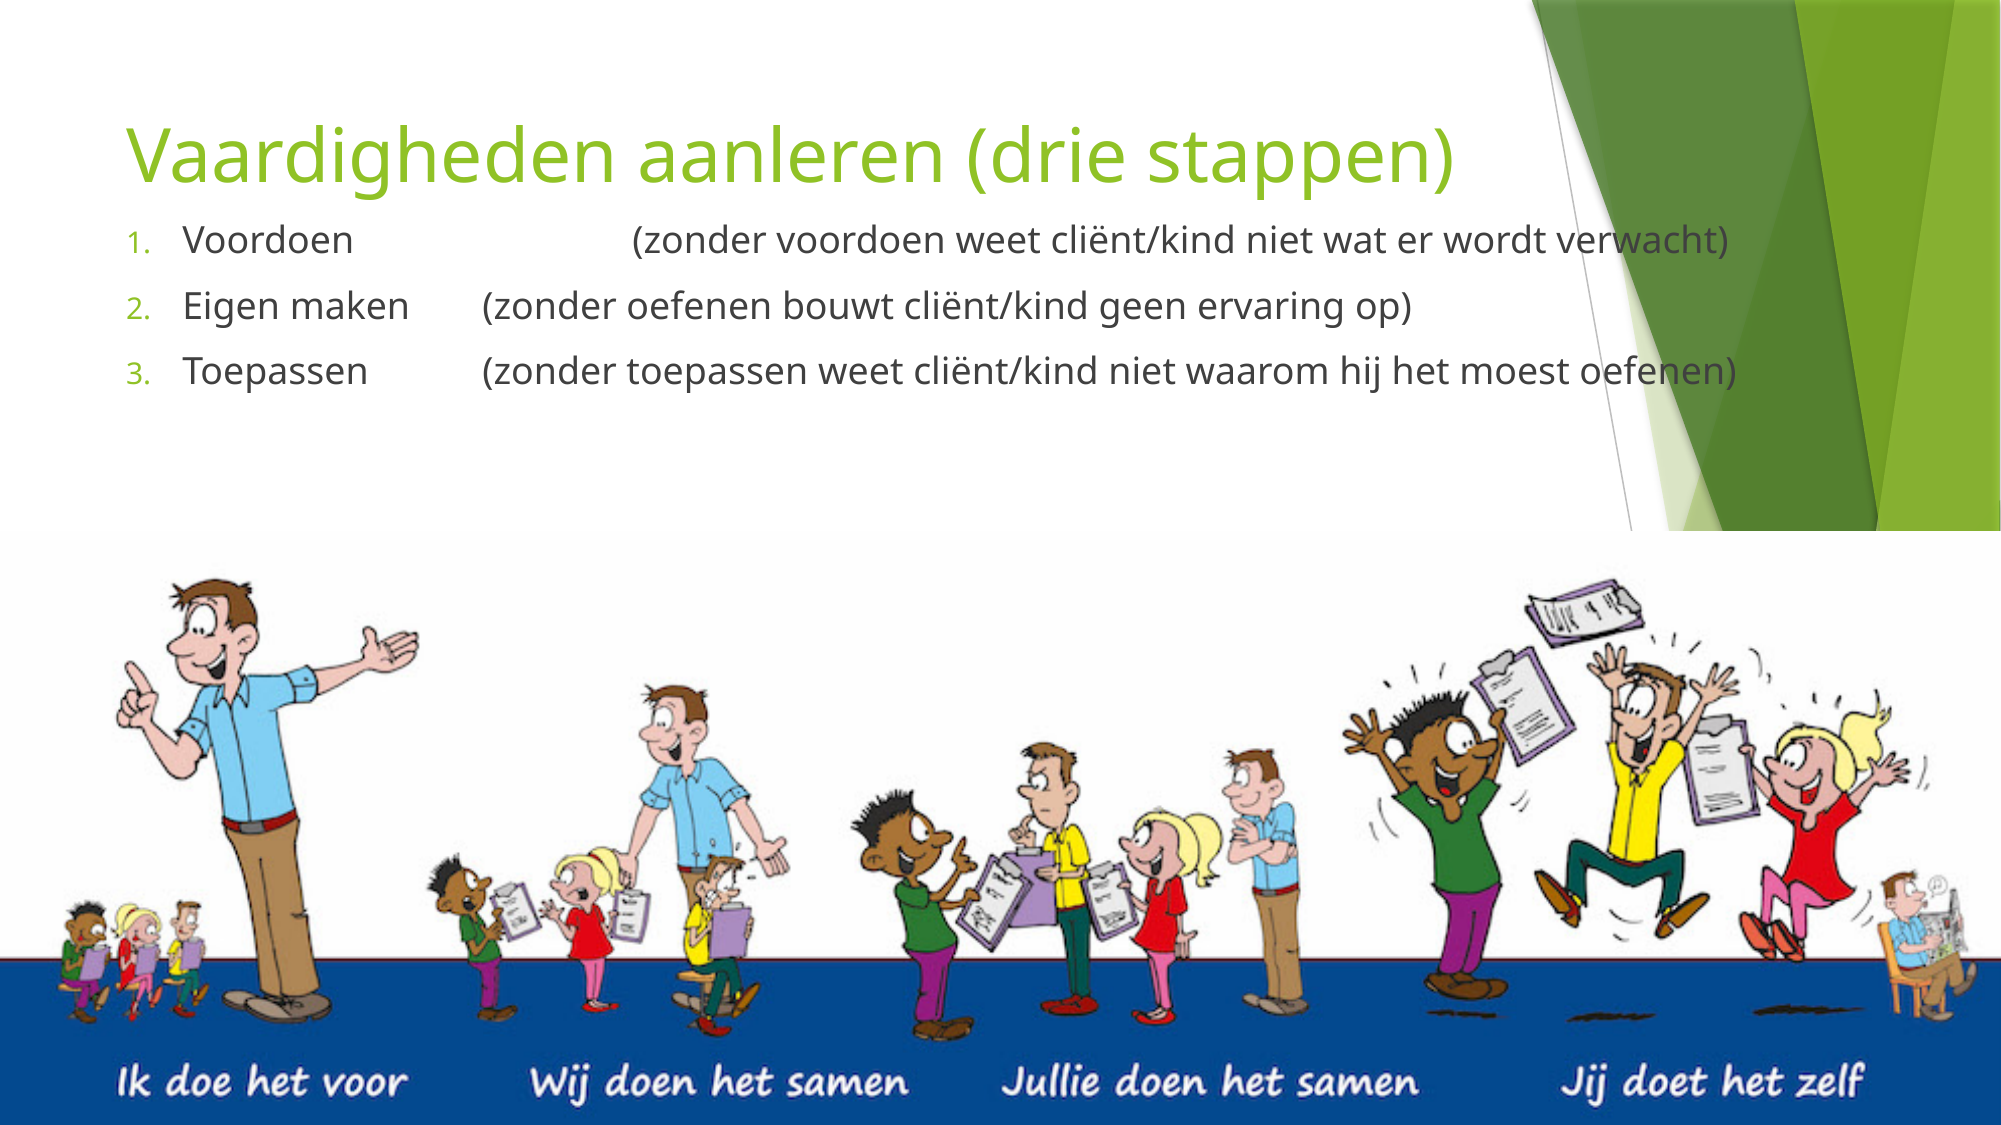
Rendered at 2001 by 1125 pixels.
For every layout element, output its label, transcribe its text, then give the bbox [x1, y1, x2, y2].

picture [0, 530, 2001, 1125]
list Voordoen (zonder voordoen weet cliënt/kind niet wat er wordt verwacht) Eigen maken (zonder oefenen bouwt cliënt/kind geen ervaring op) Toepassen (zonder toepassen weet cliënt/kind niet waarom hij het moest oefenen) [111, 208, 1935, 528]
title Vaardigheden aanleren (drie stappen) [111, 99, 1522, 208]
